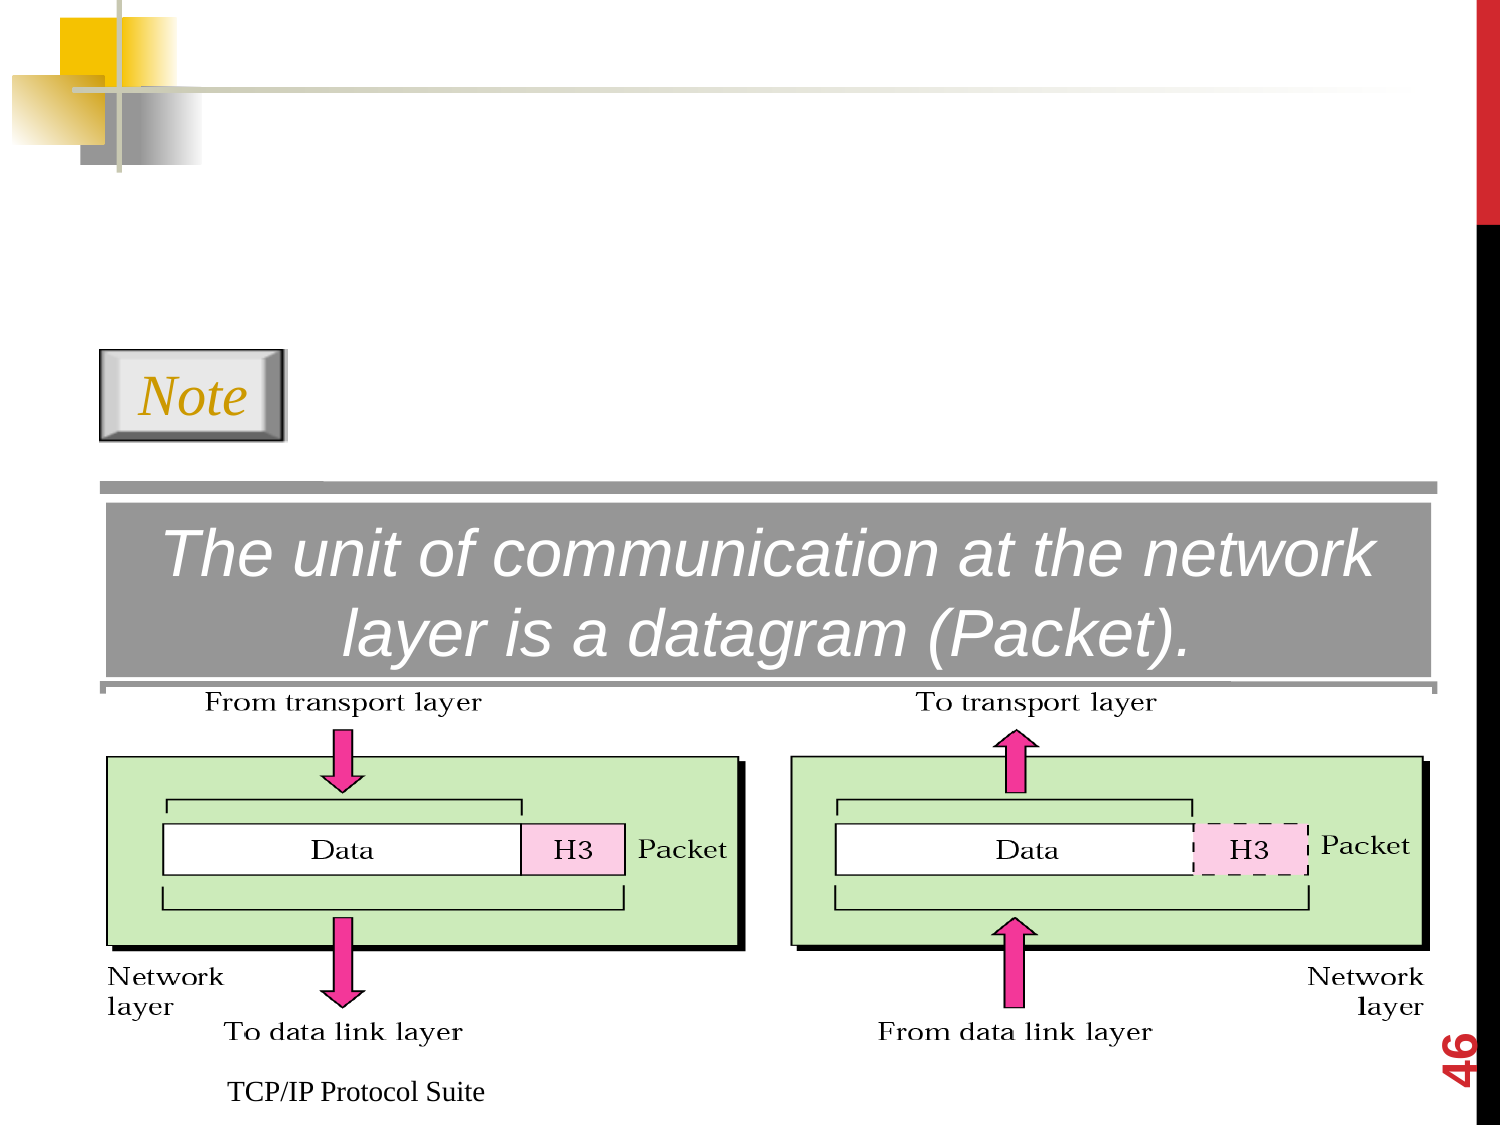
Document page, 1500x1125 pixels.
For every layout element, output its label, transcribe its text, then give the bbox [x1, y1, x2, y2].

picture [105, 686, 1432, 1048]
text_box [141, 93, 202, 165]
text_box The unit of communication at the network layer is a datagram (Packet). [106, 502, 1432, 678]
text_box [116, 0, 122, 87]
text_box [12, 75, 105, 145]
text_box [122, 17, 177, 86]
text_box [116, 93, 122, 173]
text_box [122, 93, 141, 165]
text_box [99, 349, 288, 444]
text_box [60, 17, 116, 86]
footer TCP/IP Protocol Suite [75, 1065, 638, 1112]
text_box [80, 93, 116, 165]
text_box [72, 87, 1423, 93]
slide_number 46 [1427, 887, 1488, 1104]
